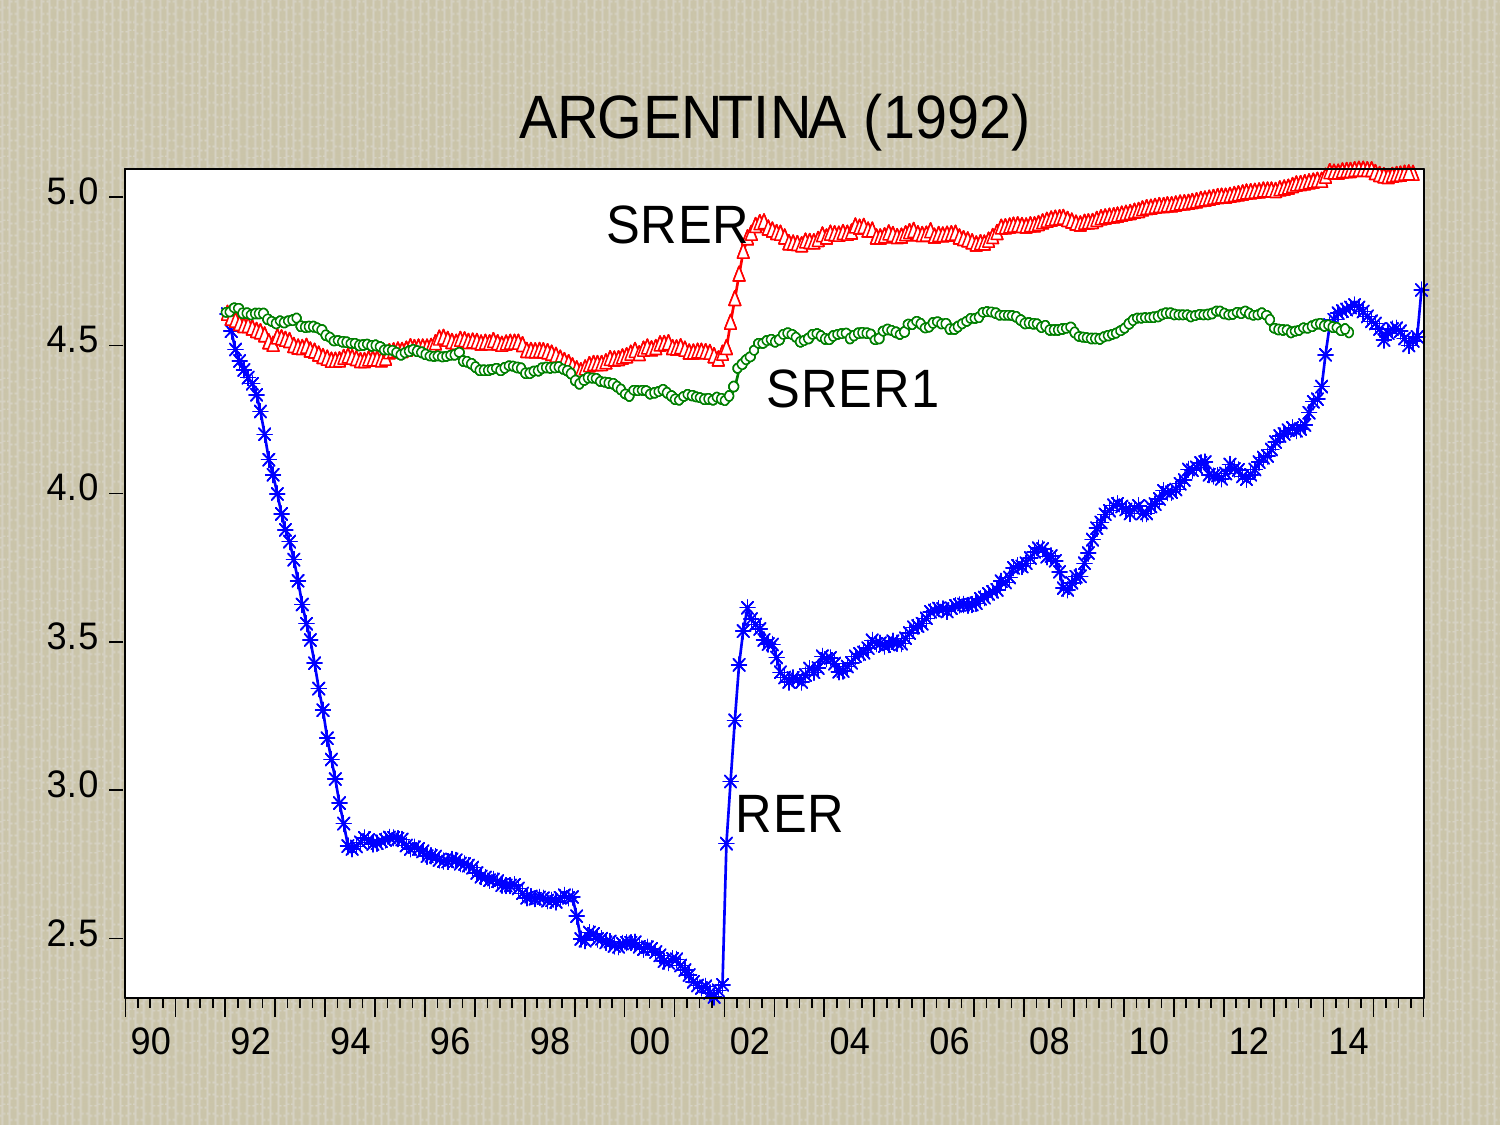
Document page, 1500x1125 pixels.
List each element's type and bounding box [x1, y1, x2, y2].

picture [46, 81, 1430, 1067]
